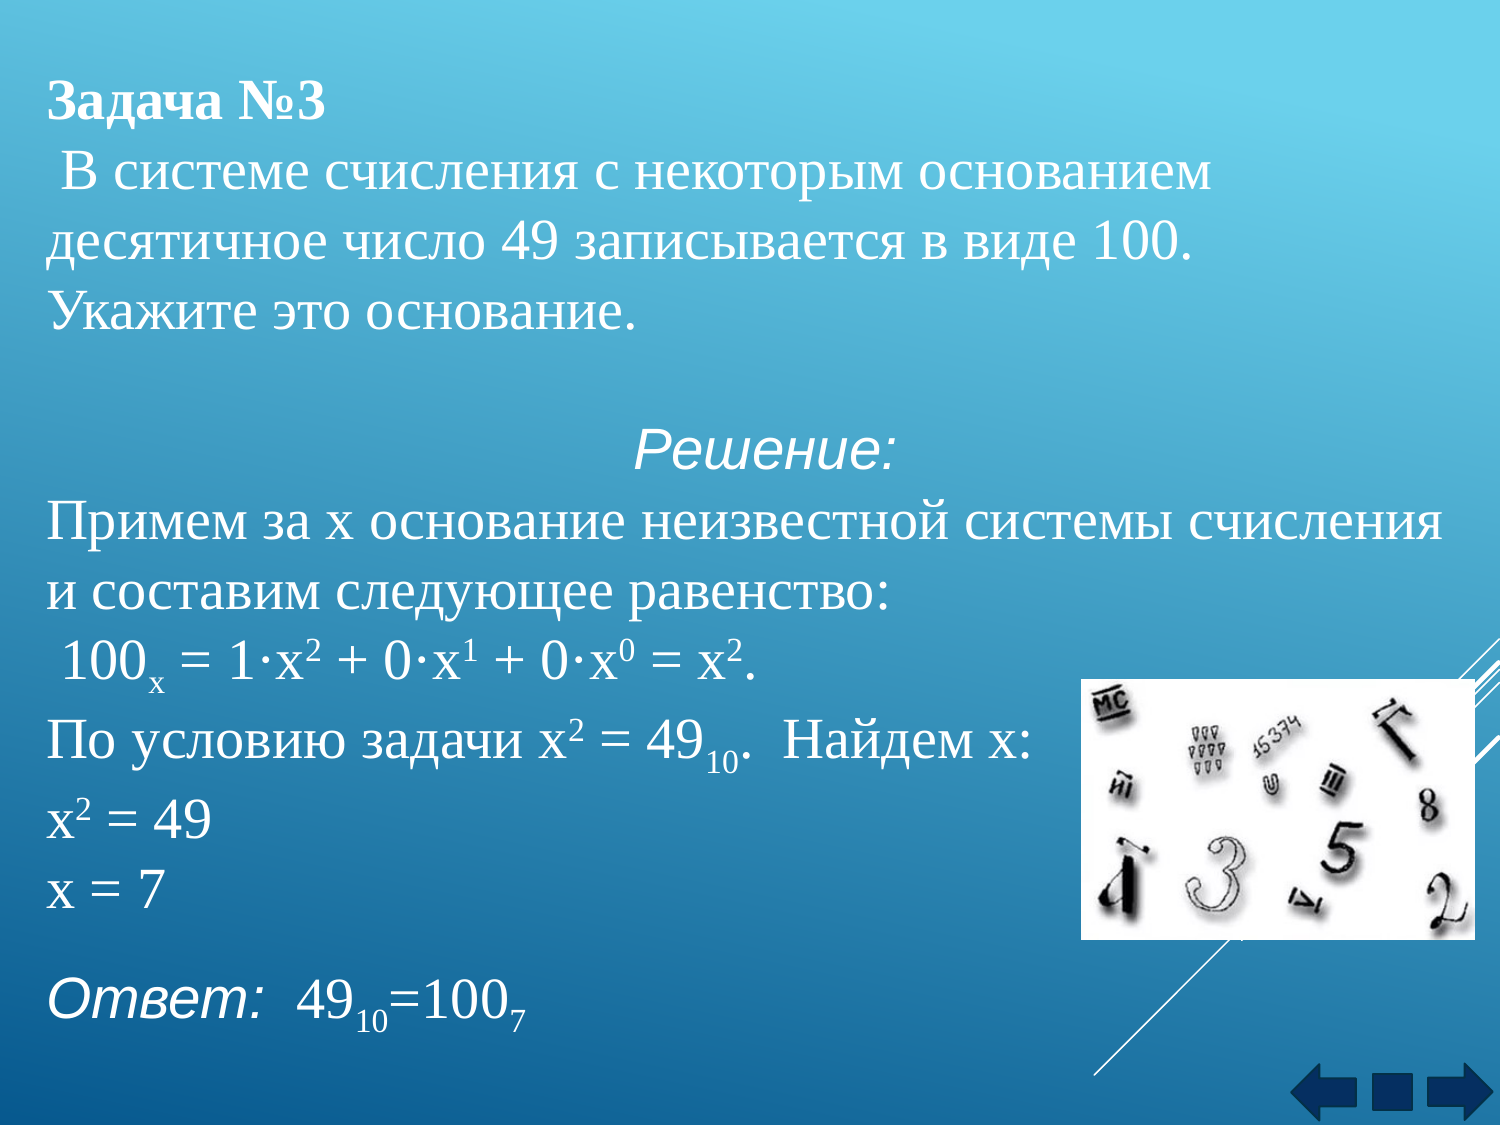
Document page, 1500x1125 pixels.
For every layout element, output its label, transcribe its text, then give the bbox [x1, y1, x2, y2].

list Задача №3 В системе счисления с некоторым основанием десятичное число 49 записывается в виде 100. Укажите это основание. Решение: Примем за х основание неизвестной системы счисления и составим следующее равенство: 100х = 1·x2 + 0·x1 + 0·x0 = x2. По условию задачи х2 = 4910. Найдем х: х2 = 49 х = 7 Ответ: 4910=1007 [30, 46, 1500, 1020]
picture [1081, 678, 1475, 941]
text_box [1427, 1062, 1494, 1121]
text_box [1290, 1063, 1357, 1122]
text_box [1372, 1073, 1413, 1111]
